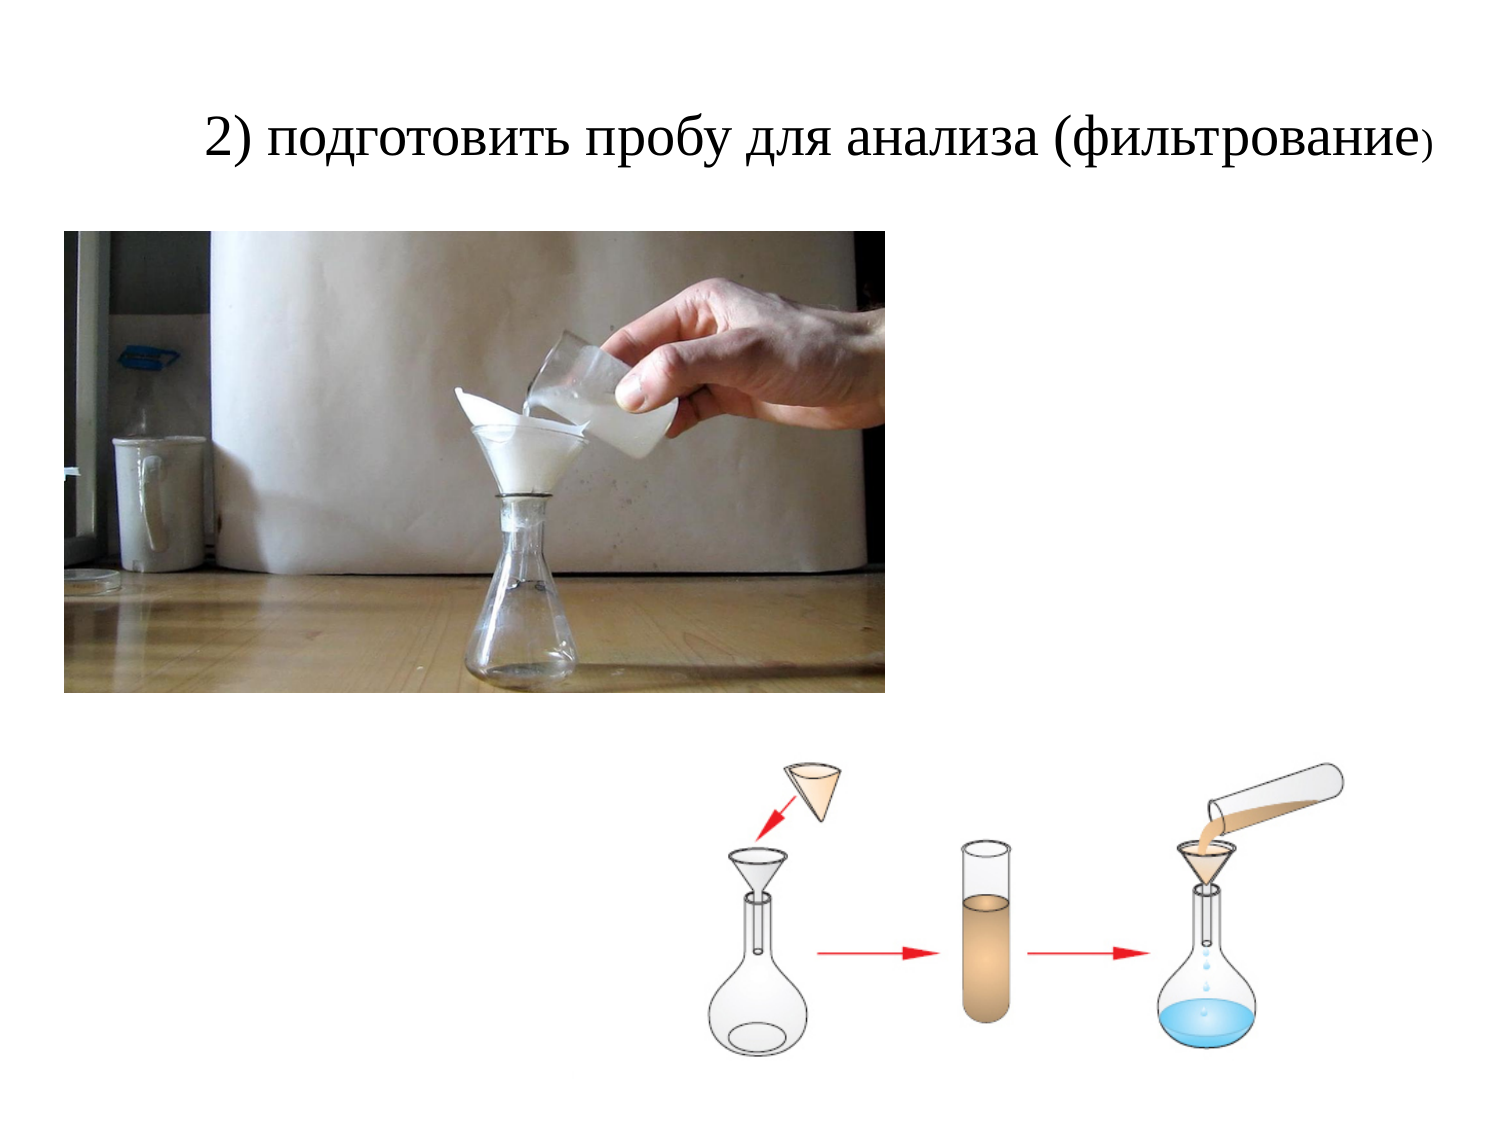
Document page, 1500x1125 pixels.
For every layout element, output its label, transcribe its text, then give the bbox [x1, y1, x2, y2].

picture [572, 739, 1480, 1079]
picture [64, 231, 885, 693]
text_box 2) подготовить пробу для анализа (фильтрование) [189, 90, 1449, 220]
